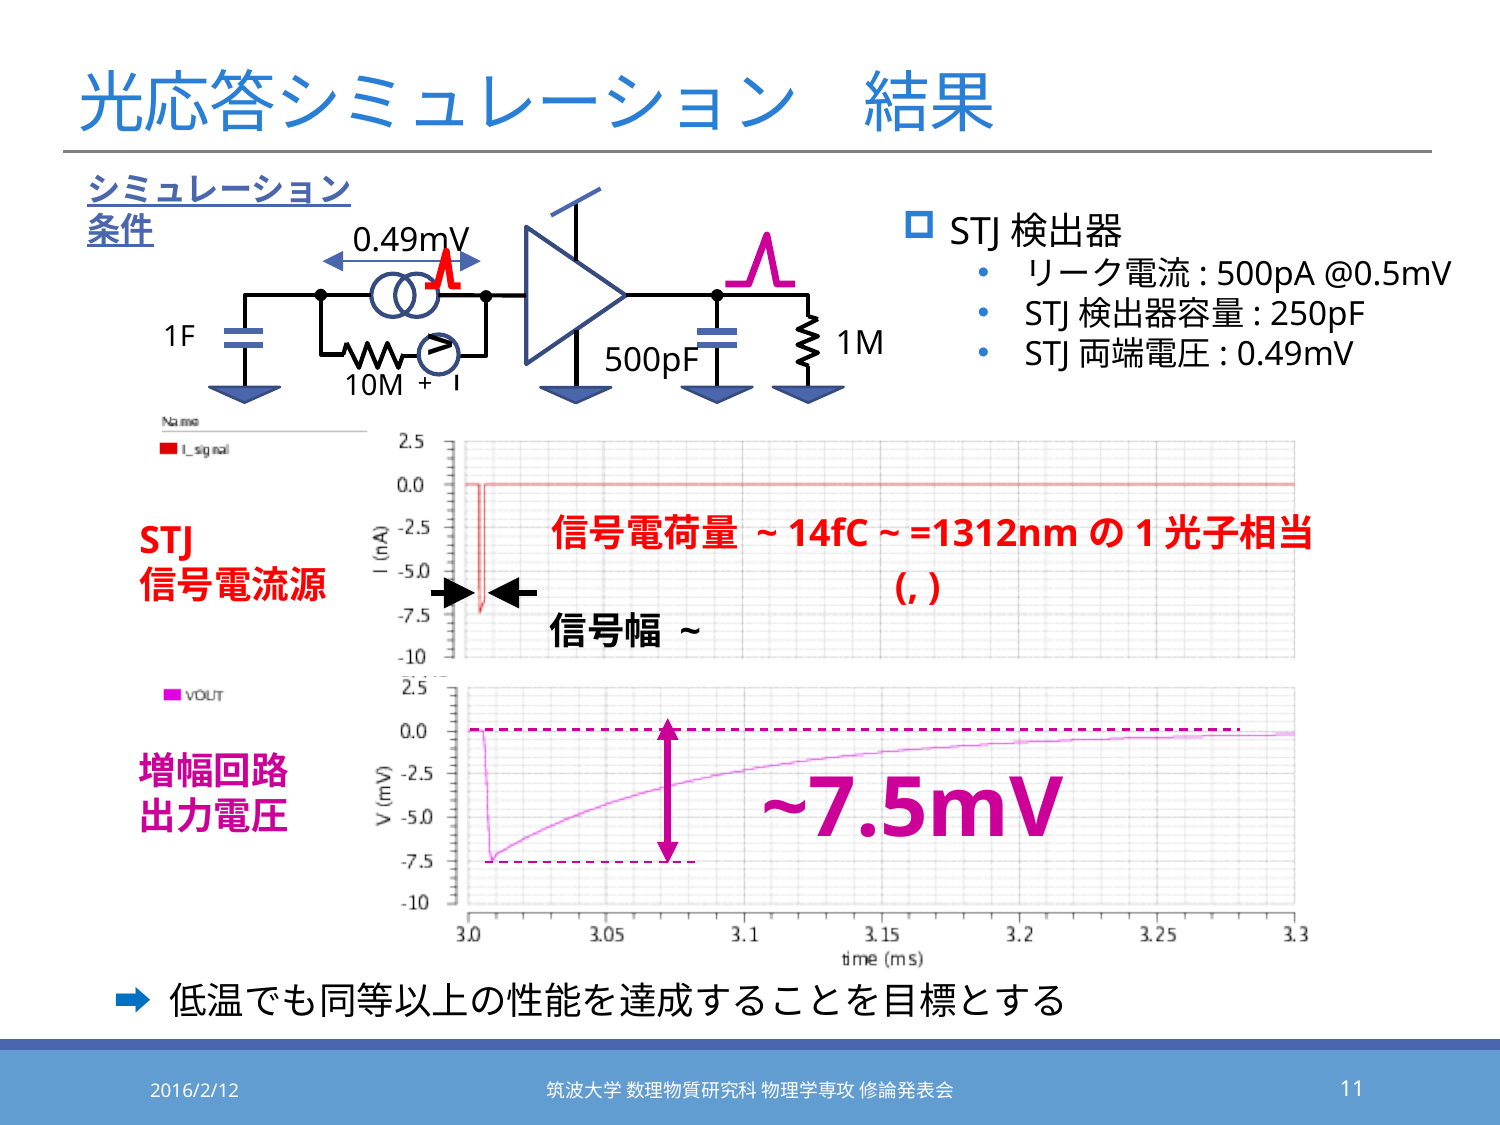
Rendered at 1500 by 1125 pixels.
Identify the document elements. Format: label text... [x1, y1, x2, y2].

title 光応答シミュレーション 結果 [63, 47, 1433, 148]
text_box ➡ 低温でも同等以上の性能を達成することを目標とする [99, 969, 1084, 1029]
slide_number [135, 1059, 440, 1120]
text_box STJ検出器 リーク電流: 500pA @0.5mV STJ検出器容量: 250pF STJ両端電圧: 0.49mV [887, 199, 1467, 380]
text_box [71, 160, 845, 405]
slide_number 11 [1218, 1059, 1380, 1120]
footer 筑波大学 数理物質研究科 物理学専攻 修論発表会 [453, 1059, 1047, 1120]
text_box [123, 415, 1349, 980]
